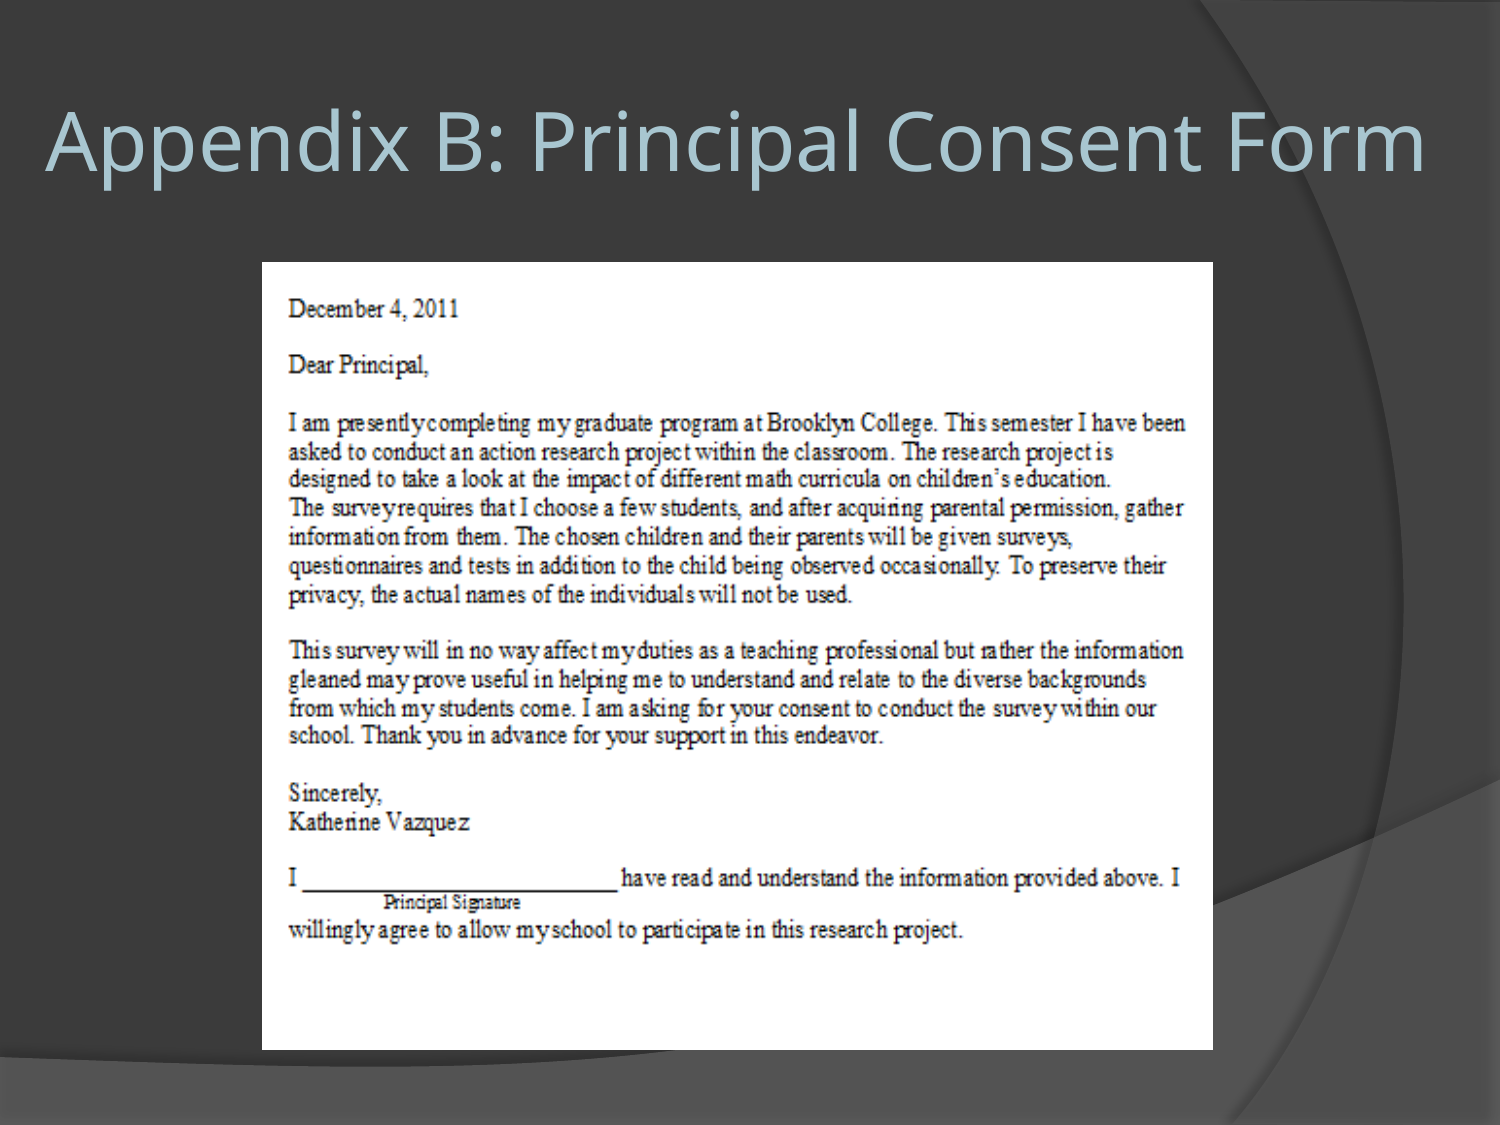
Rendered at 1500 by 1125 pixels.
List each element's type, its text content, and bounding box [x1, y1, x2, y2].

picture [262, 262, 1213, 1051]
title Appendix B: Principal Consent Form [37, 45, 1450, 233]
